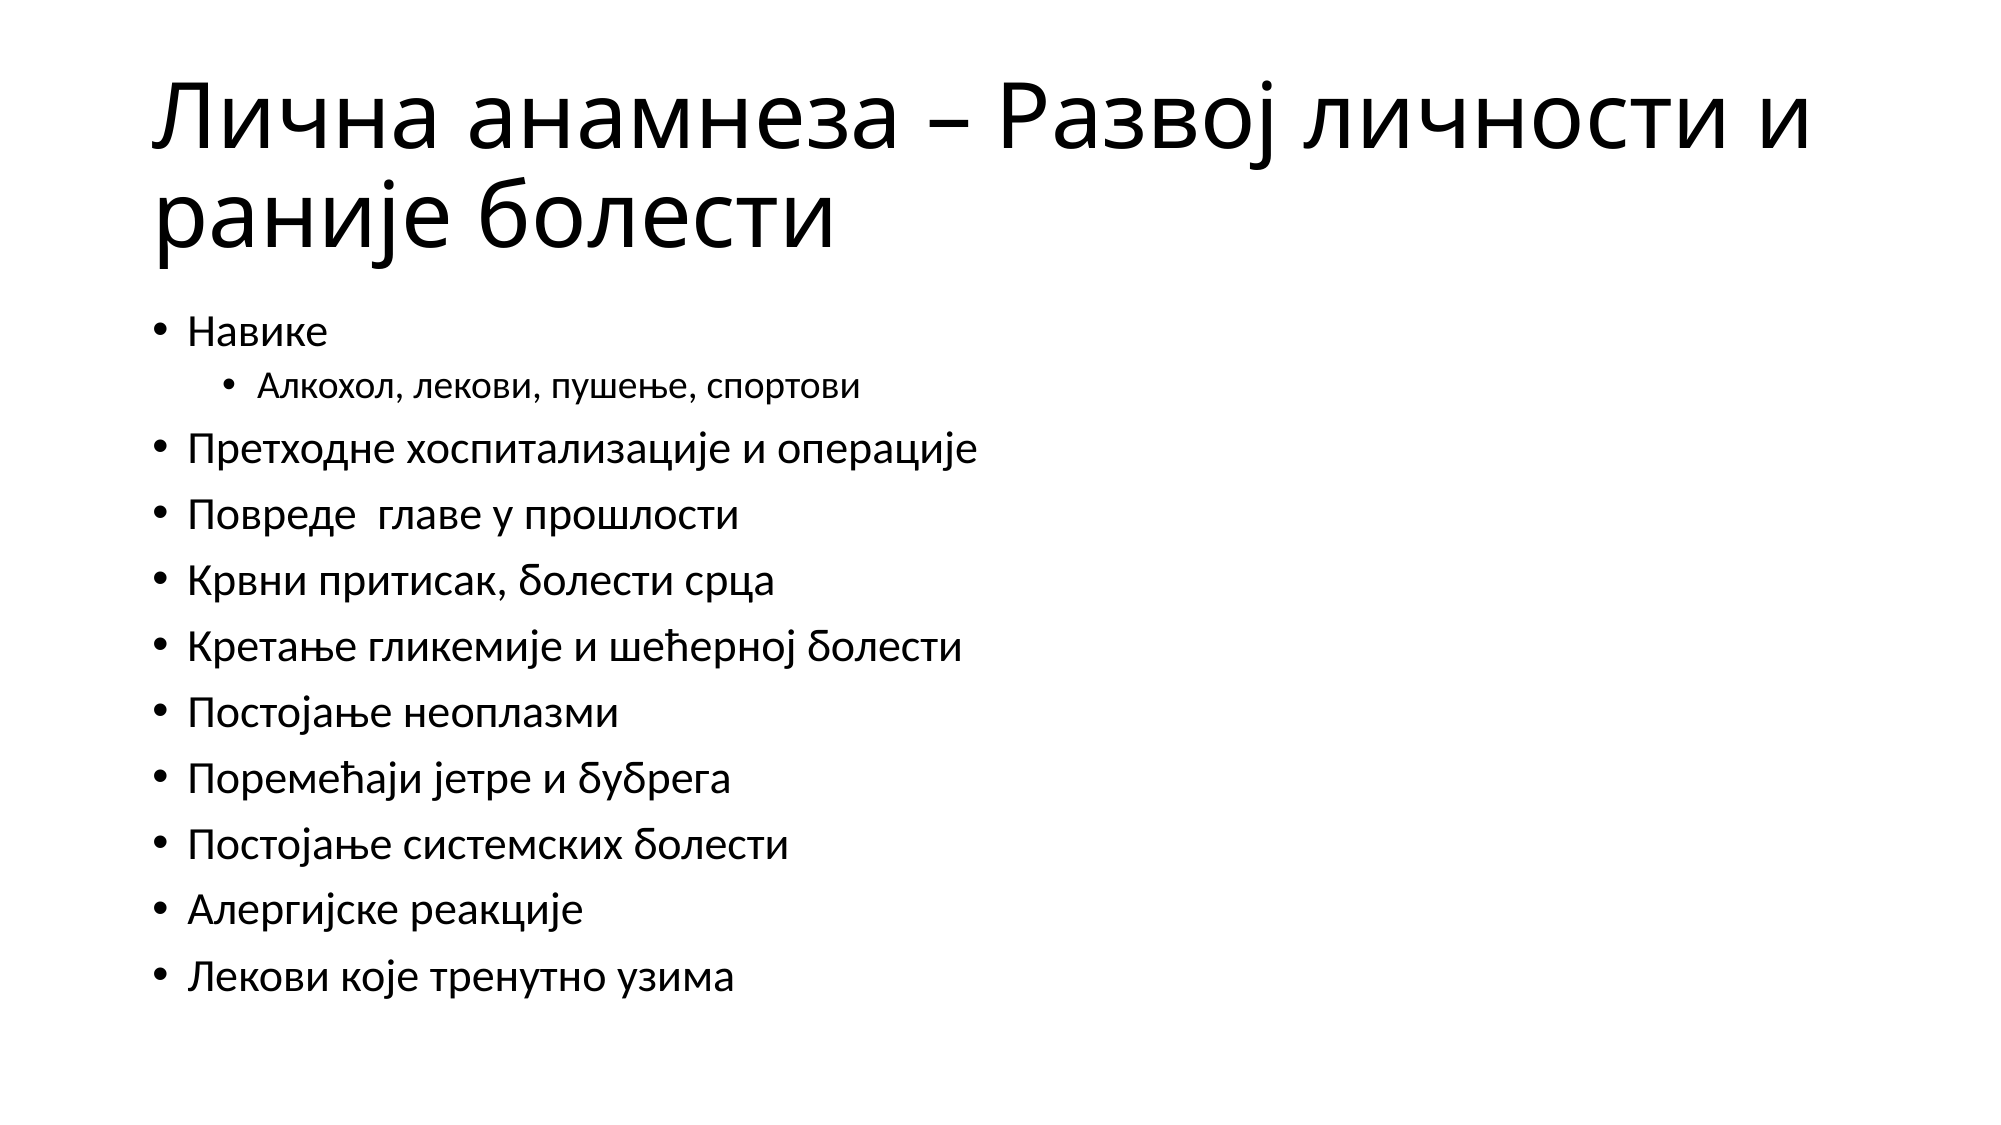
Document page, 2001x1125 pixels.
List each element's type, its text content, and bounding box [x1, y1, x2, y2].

list Навике Алкохол, лекови, пушење, спортови Претходне хоспитализације и операције Повреде главе у прошлости Крвни притисак, болести срца Кретање гликемије и шећерној болести Постојање неоплазми Поремећаји јетре и бубрега Постојање системских болести Алергијске реакције Лекови које тренутно узима [137, 299, 1863, 1014]
title Лична анамнеза – Развој личности и раније болести [137, 59, 1863, 278]
